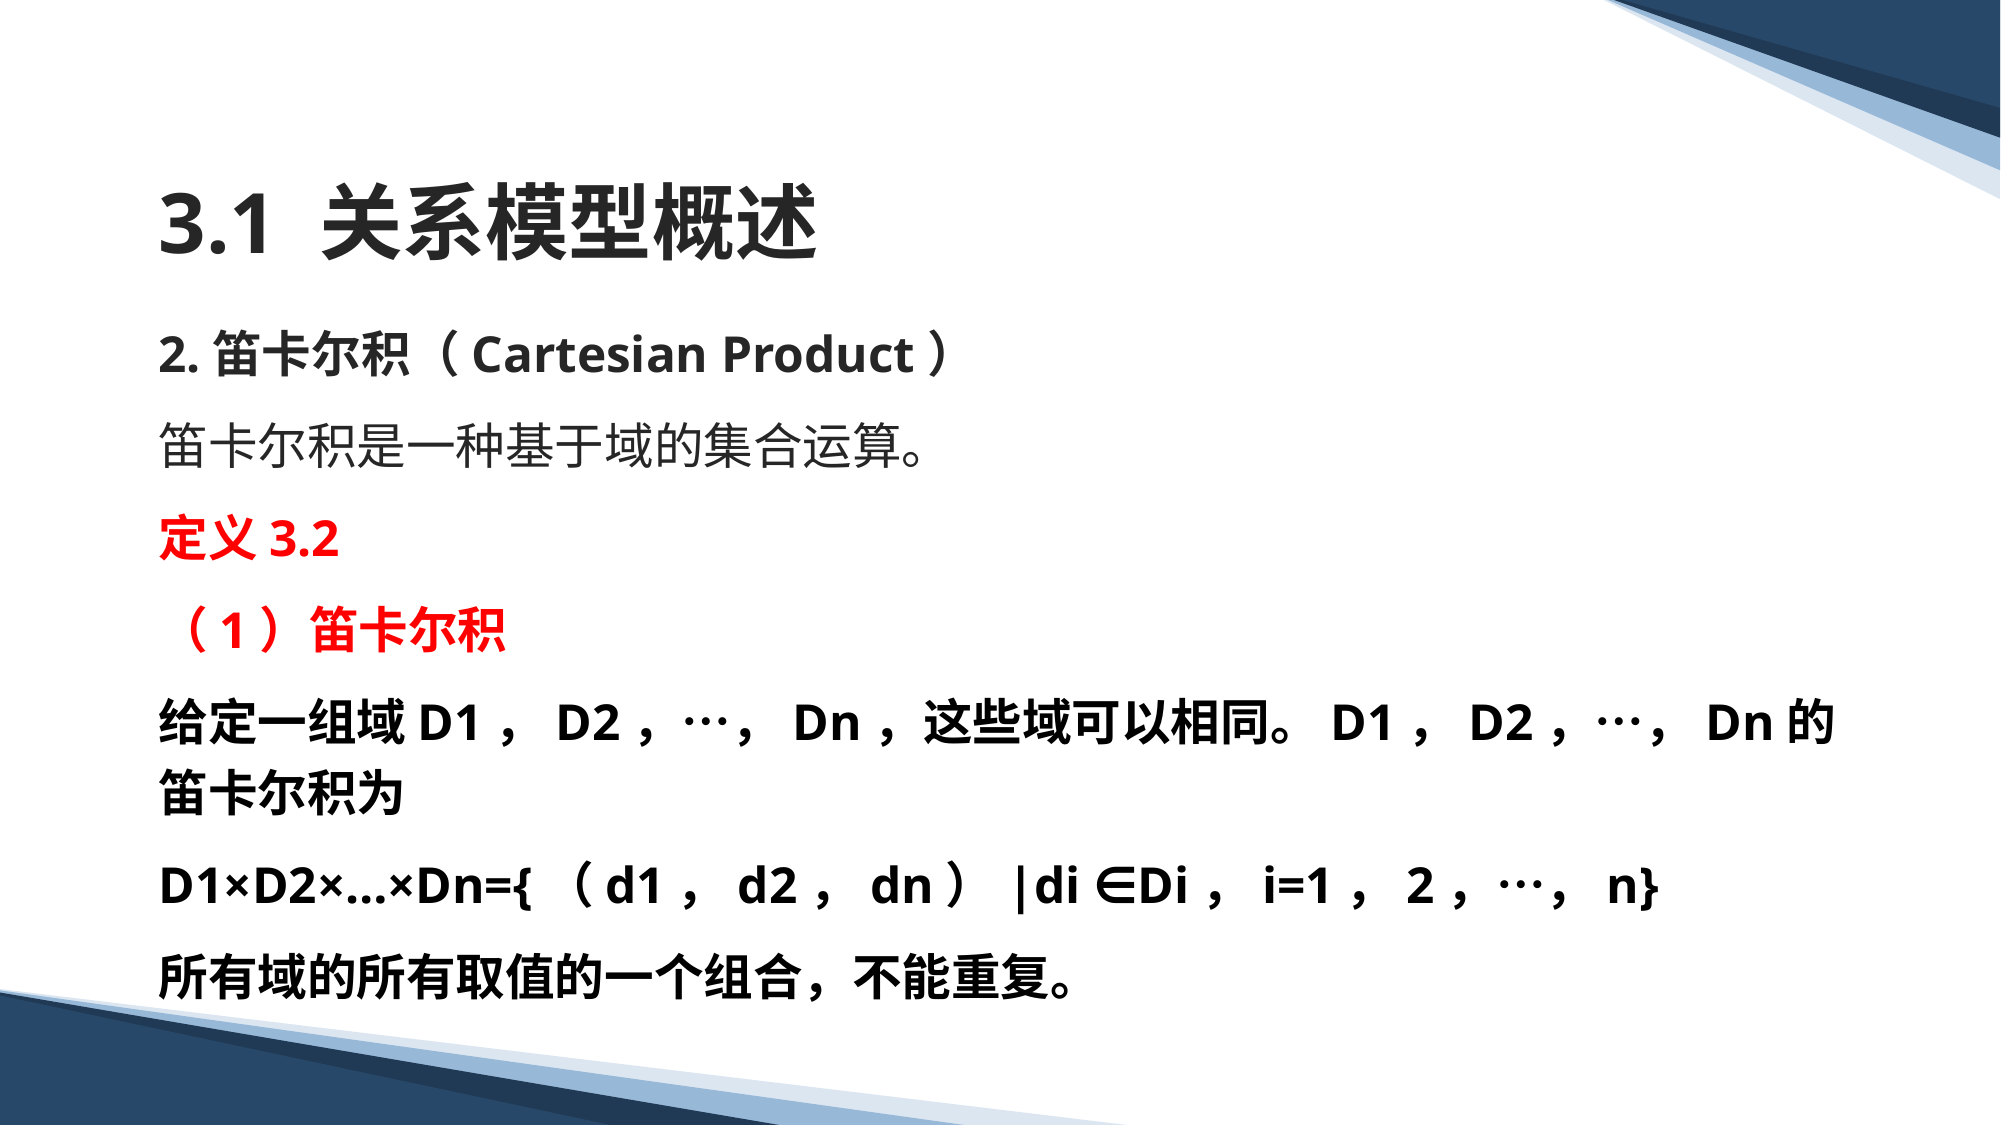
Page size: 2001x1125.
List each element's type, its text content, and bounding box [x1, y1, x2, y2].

title 3.1 关系模型概述 [143, 54, 1857, 280]
list 2.笛卡尔积（Cartesian Product） 笛卡尔积是一种基于域的集合运算。 定义3.2 （1）笛卡尔积 给定一组域D1，D2，…，Dn，这些域可以相同。D1，D2，…，Dn的笛卡尔积为 D1×D2×…×Dn={（d1，d2，dn）|di ∈Di，i=1，2，…，n} 所有域的所有取值的一个组合，不能重复。 [143, 303, 1857, 1013]
